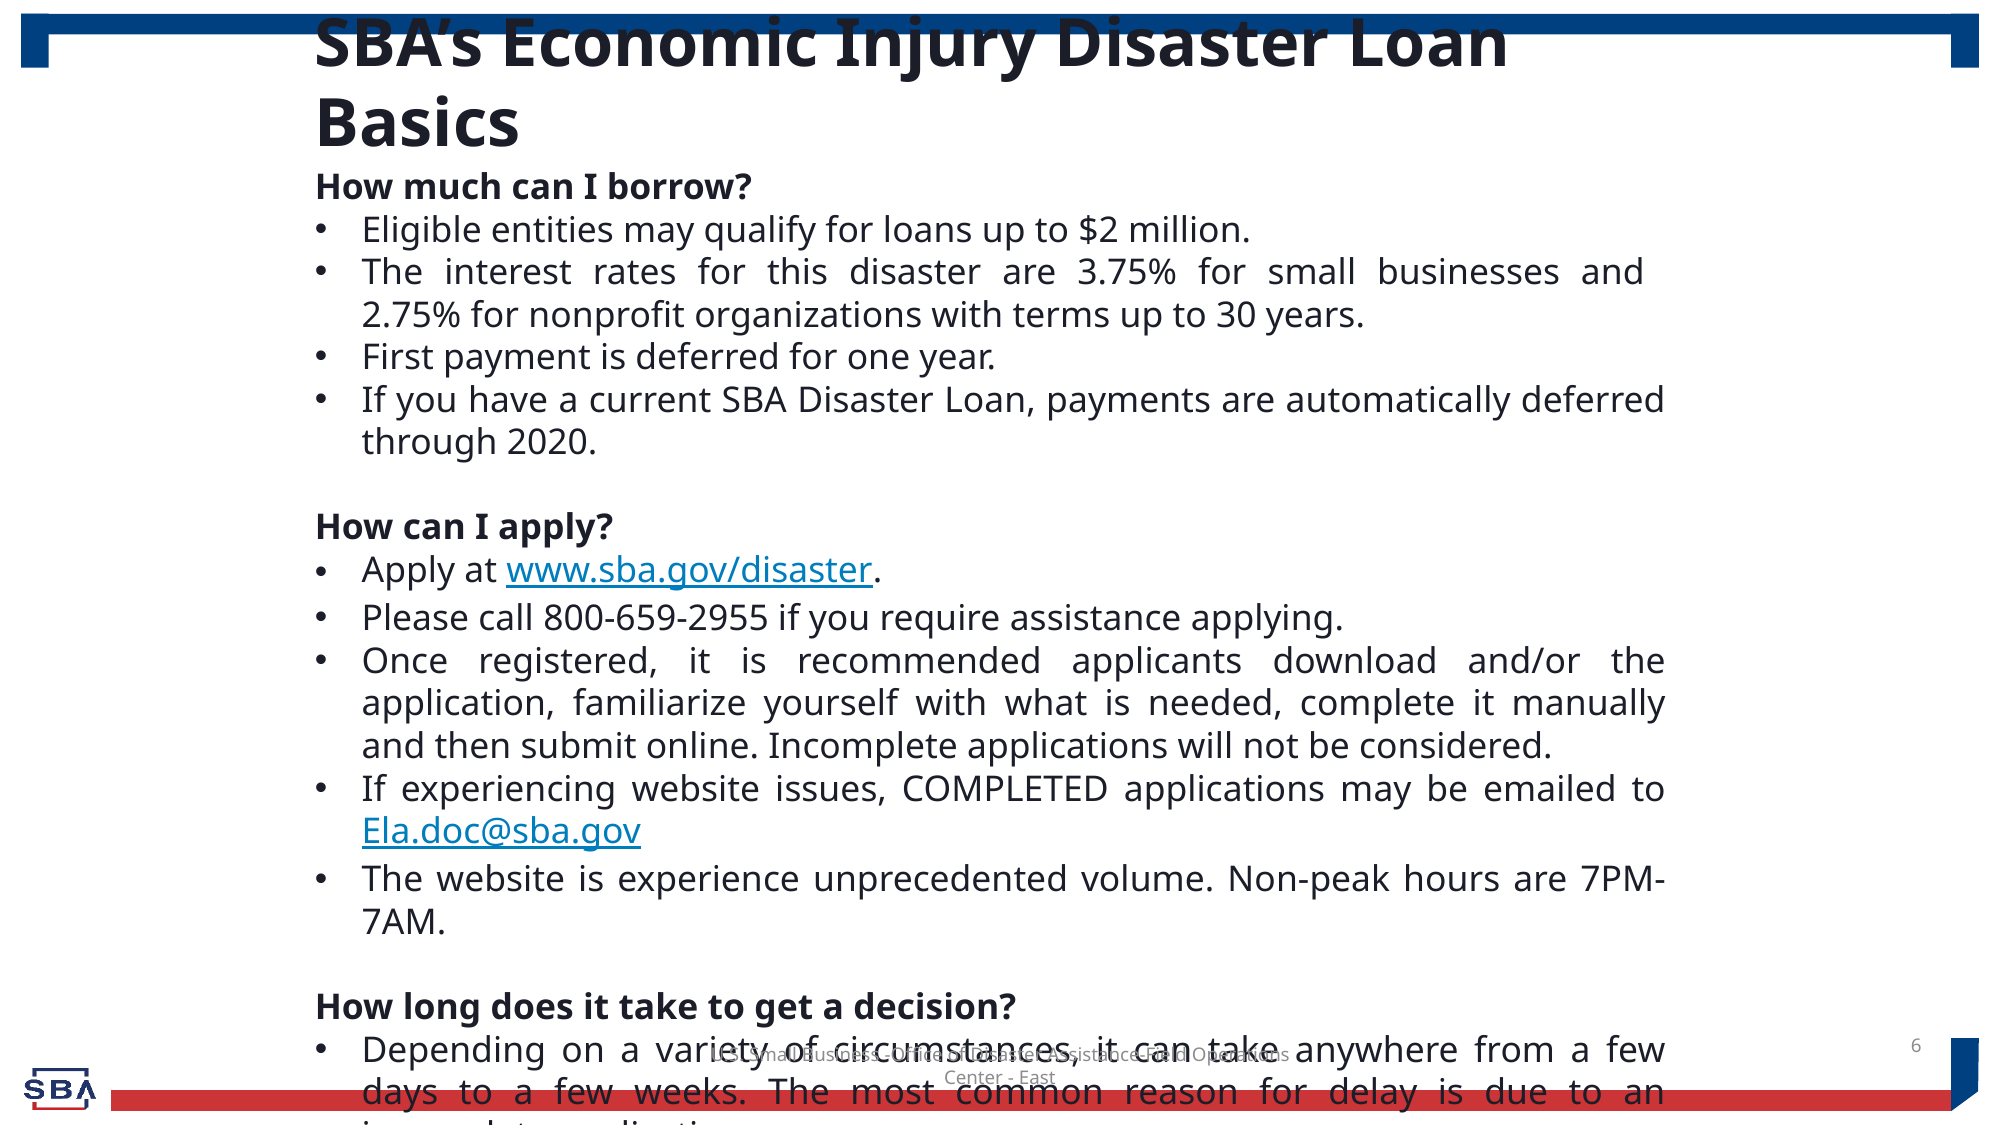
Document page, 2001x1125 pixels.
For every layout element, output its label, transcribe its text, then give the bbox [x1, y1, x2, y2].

text_box SBA’s Economic Injury Disaster Loan Basics [299, 54, 1663, 168]
text_box How much can I borrow? Eligible entities may qualify for loans up to $2 million. The interest rates for this disaster are 3.75% for small businesses and 2.75% for nonprofit organizations with terms up to 30 years. First payment is deferred for one year. If you have a current SBA Disaster Loan, payments are automatically deferred through 2020. How can I apply? Apply at www.sba.gov/disaster. Please call 800-659-2955 if you require assistance applying. Once registered, it is recommended applicants download and/or the application, familiarize yourself with what is needed, complete it manually and then submit online. Incomplete applications will not be considered. If experiencing website issues, COMPLETED applications may be emailed to Ela.doc@sba.gov The website is experience unprecedented volume. Non-peak hours are 7PM-7AM. How long does it take to get a decision? Depending on a variety of circumstances, it can take anywhere from a few days to a few weeks. The most common reason for delay is due to an incomplete application. [300, 156, 1682, 1125]
slide_number 6 [1682, 1016, 1937, 1076]
footer U.S. Small Business -Office of Disaster Assistance-Field Operations Center - East [668, 1035, 1332, 1096]
picture [24, 1068, 97, 1110]
